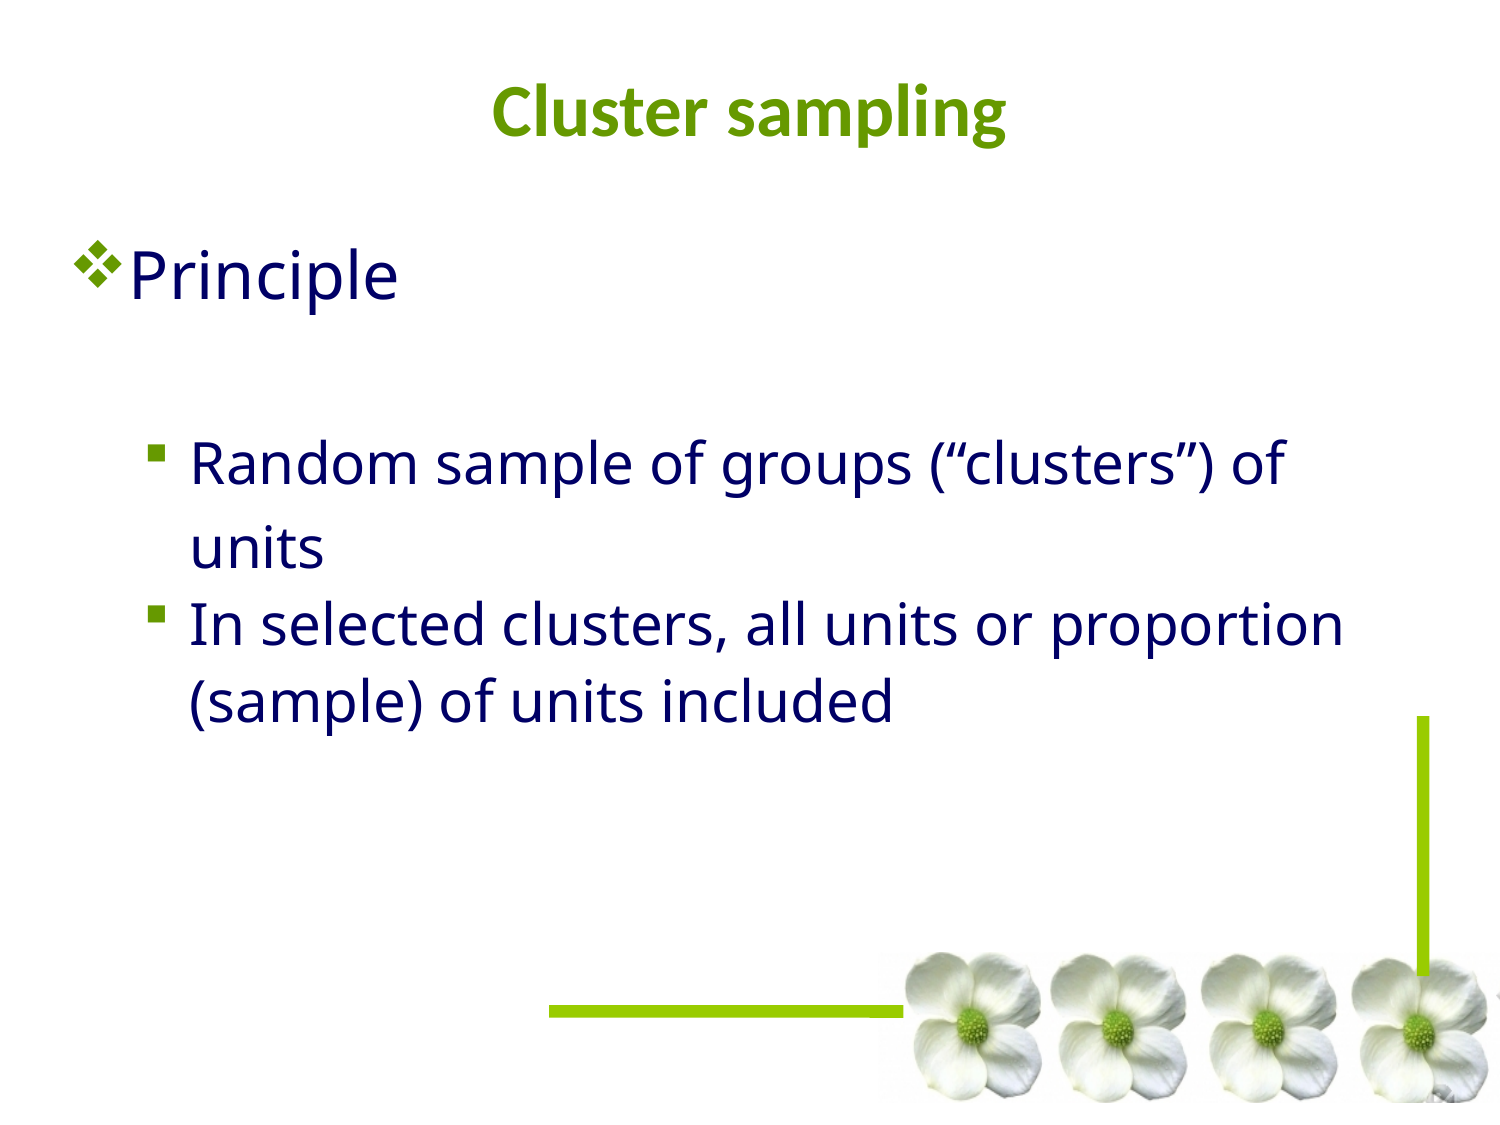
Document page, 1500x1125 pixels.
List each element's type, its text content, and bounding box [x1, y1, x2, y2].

picture [878, 952, 1500, 1103]
title Cluster sampling [112, 12, 1388, 201]
list Principle Random sample of groups (“clusters”) of units In selected clusters, all units or proportion (sample) of units included [52, 224, 1401, 901]
